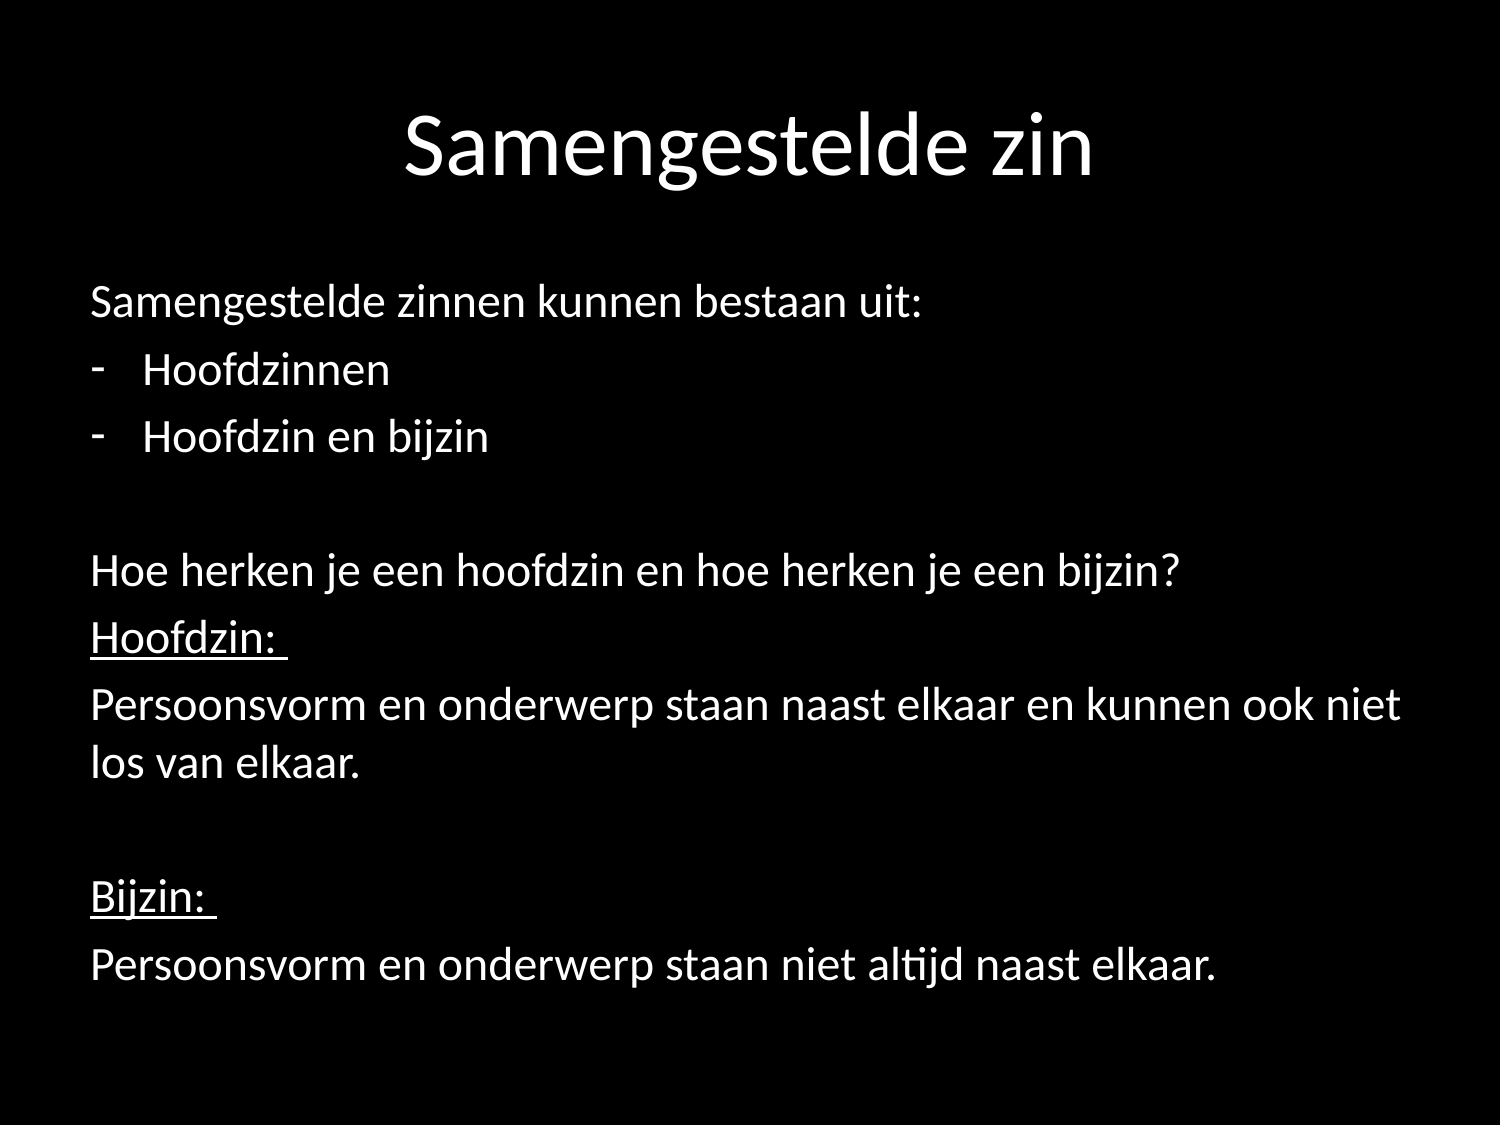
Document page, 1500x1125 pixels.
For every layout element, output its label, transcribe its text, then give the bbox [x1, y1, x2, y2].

title Samengestelde zin [75, 45, 1425, 233]
list Samengestelde zinnen kunnen bestaan uit: Hoofdzinnen Hoofdzin en bijzin Hoe herken je een hoofdzin en hoe herken je een bijzin? Hoofdzin: Persoonsvorm en onderwerp staan naast elkaar en kunnen ook niet los van elkaar. Bijzin: Persoonsvorm en onderwerp staan niet altijd naast elkaar. [75, 262, 1425, 1005]
